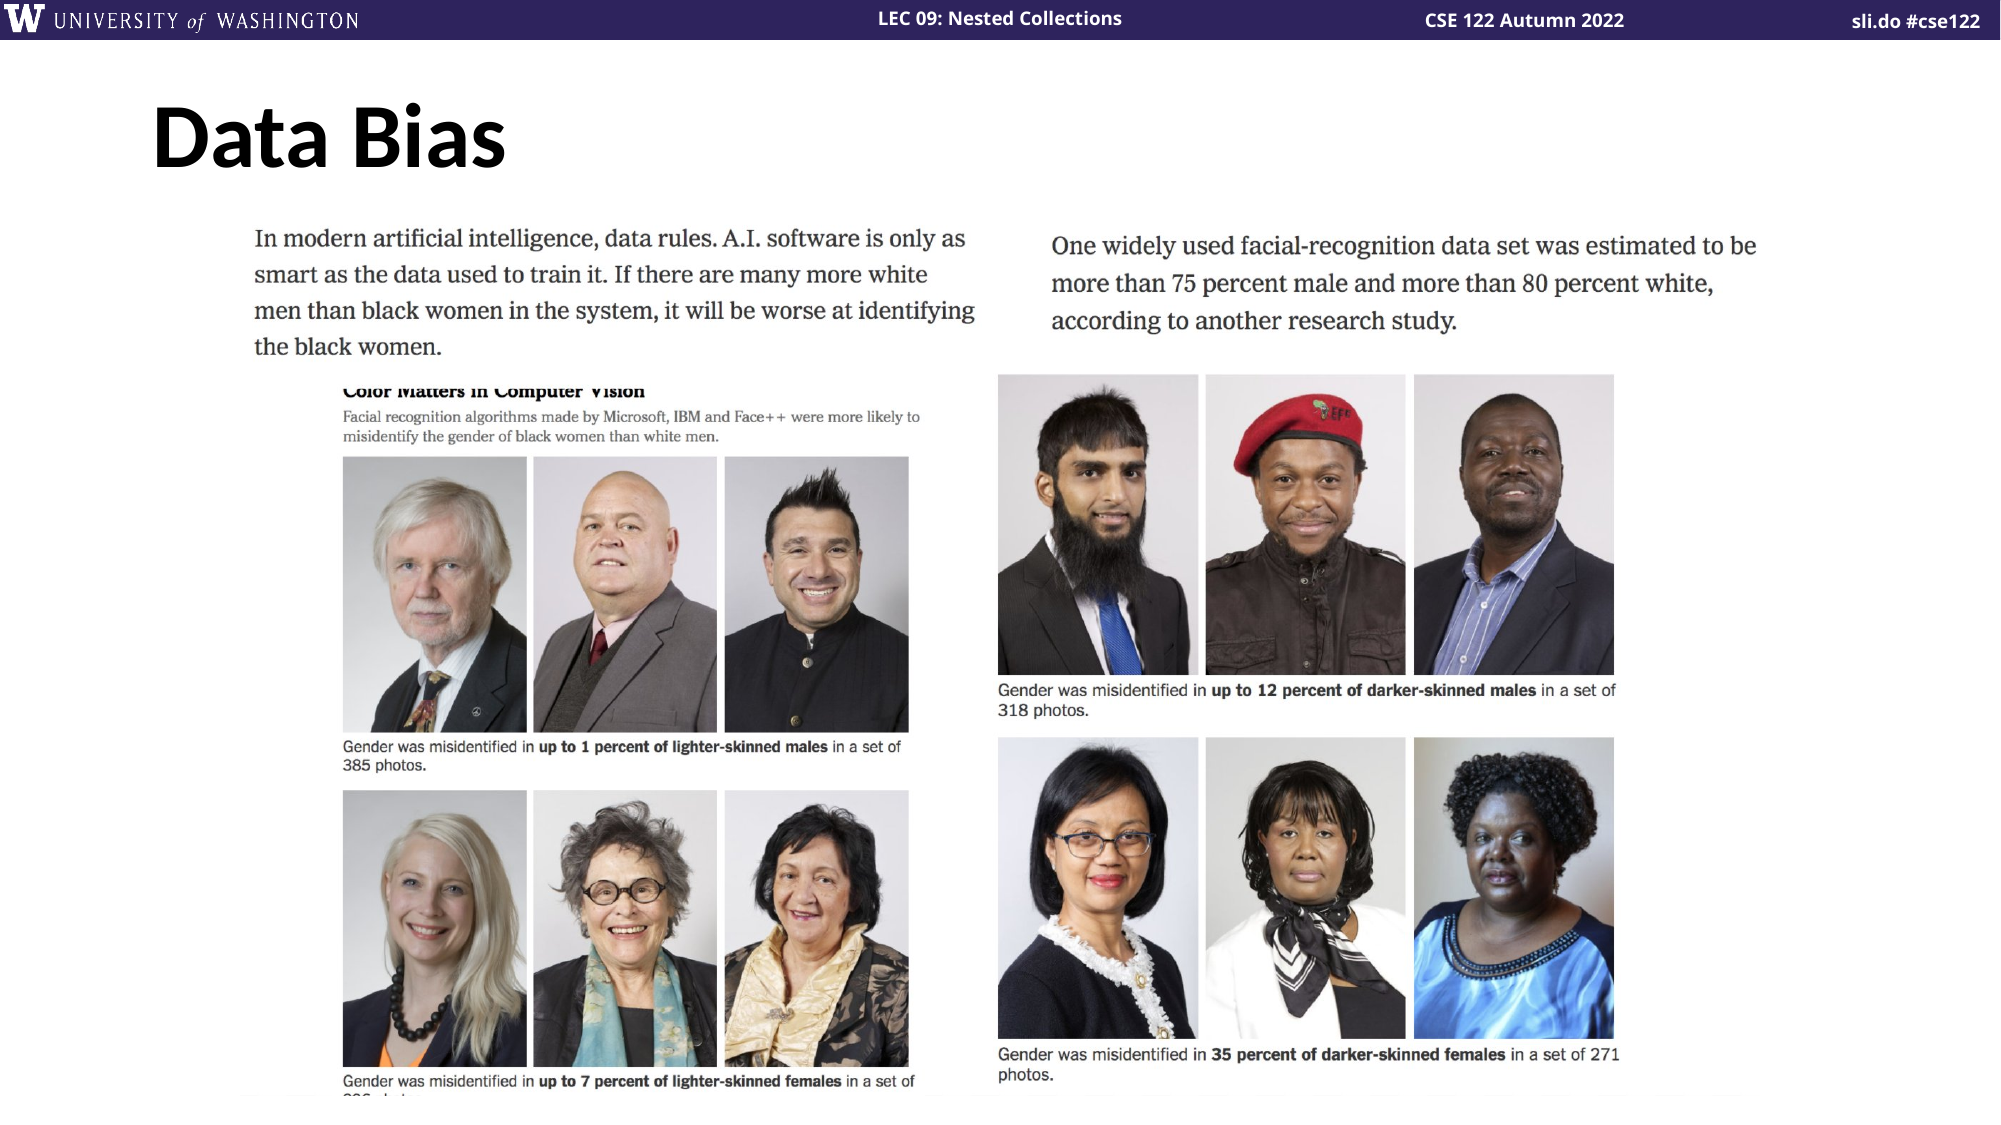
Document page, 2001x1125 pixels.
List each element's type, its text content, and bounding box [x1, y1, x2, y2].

title Data Bias [137, 74, 1863, 200]
picture [4, 4, 358, 33]
picture [240, 213, 1760, 1096]
